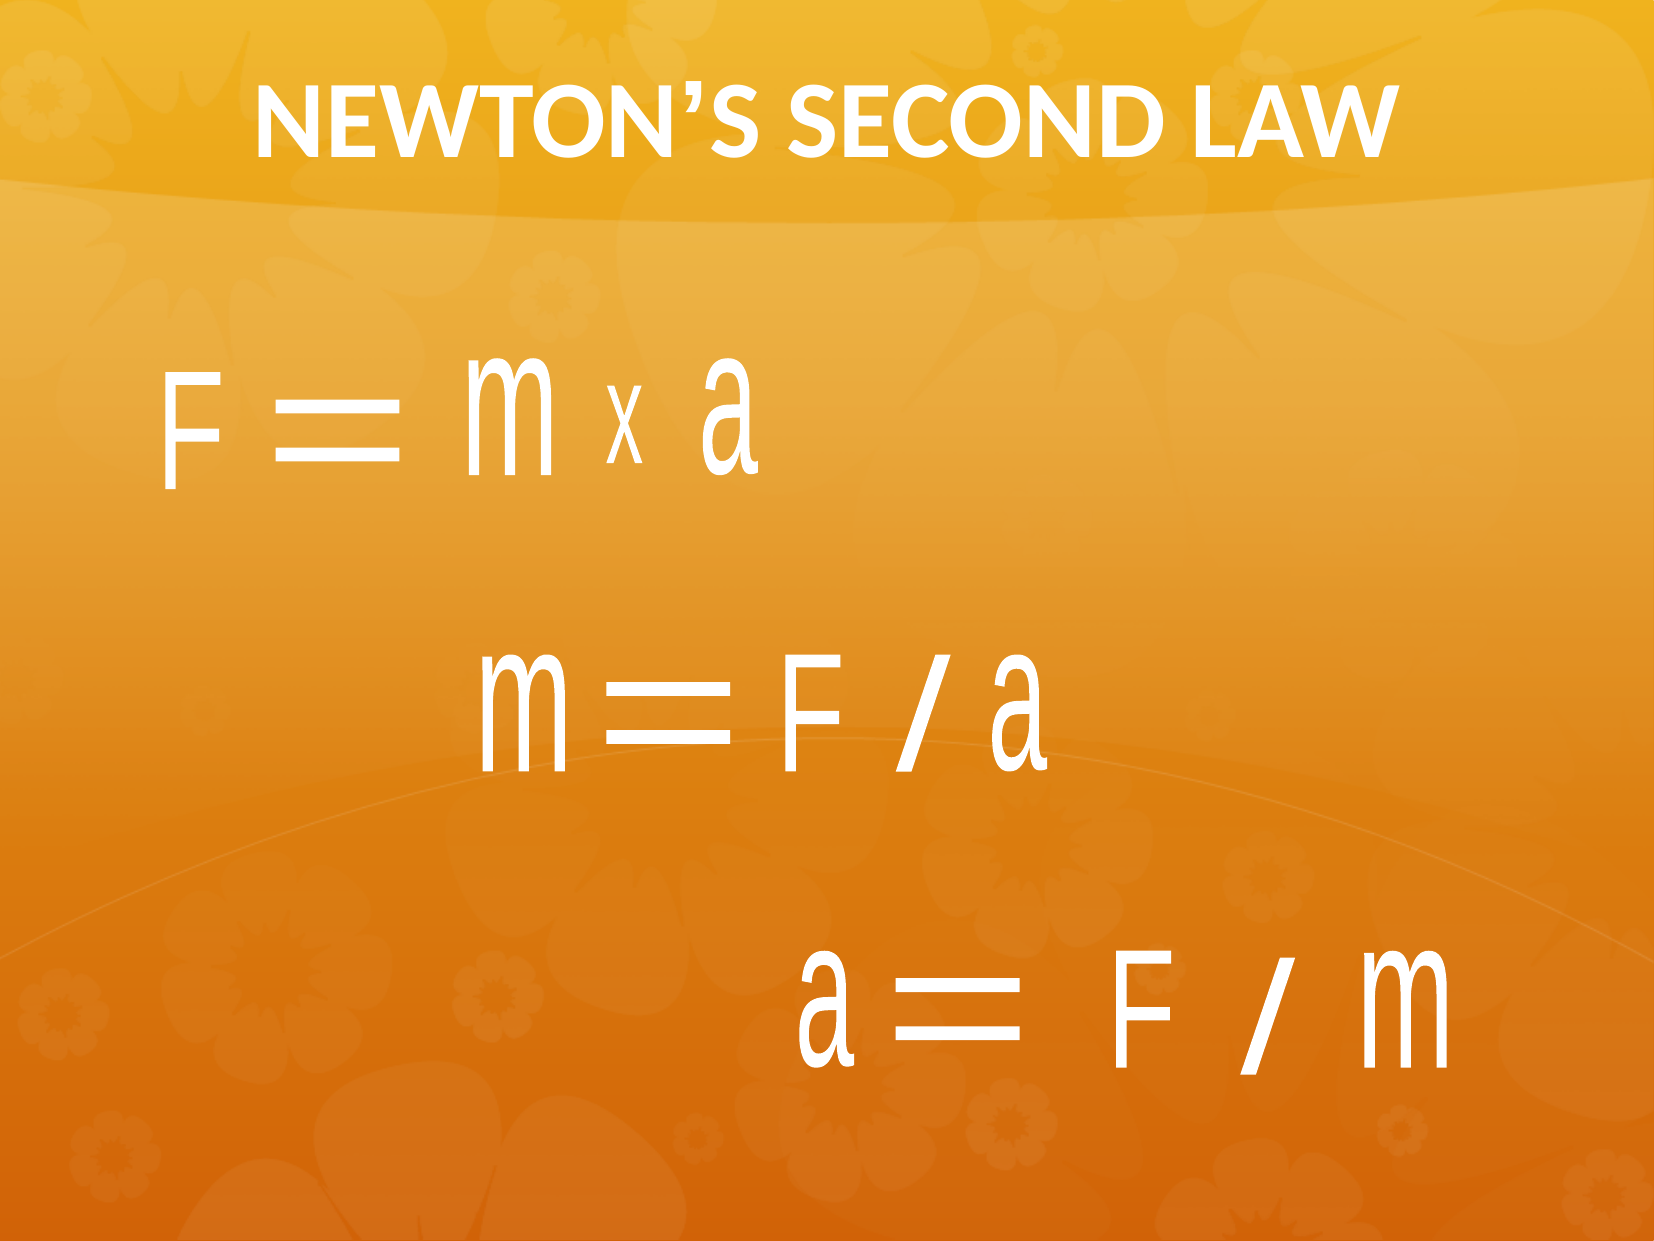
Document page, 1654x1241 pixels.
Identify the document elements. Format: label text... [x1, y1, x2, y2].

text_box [798, 950, 1448, 1075]
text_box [165, 357, 759, 490]
picture [0, 0, 1654, 1240]
title NEWTON’S SECOND LAW [140, 16, 1513, 223]
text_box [482, 654, 1048, 772]
